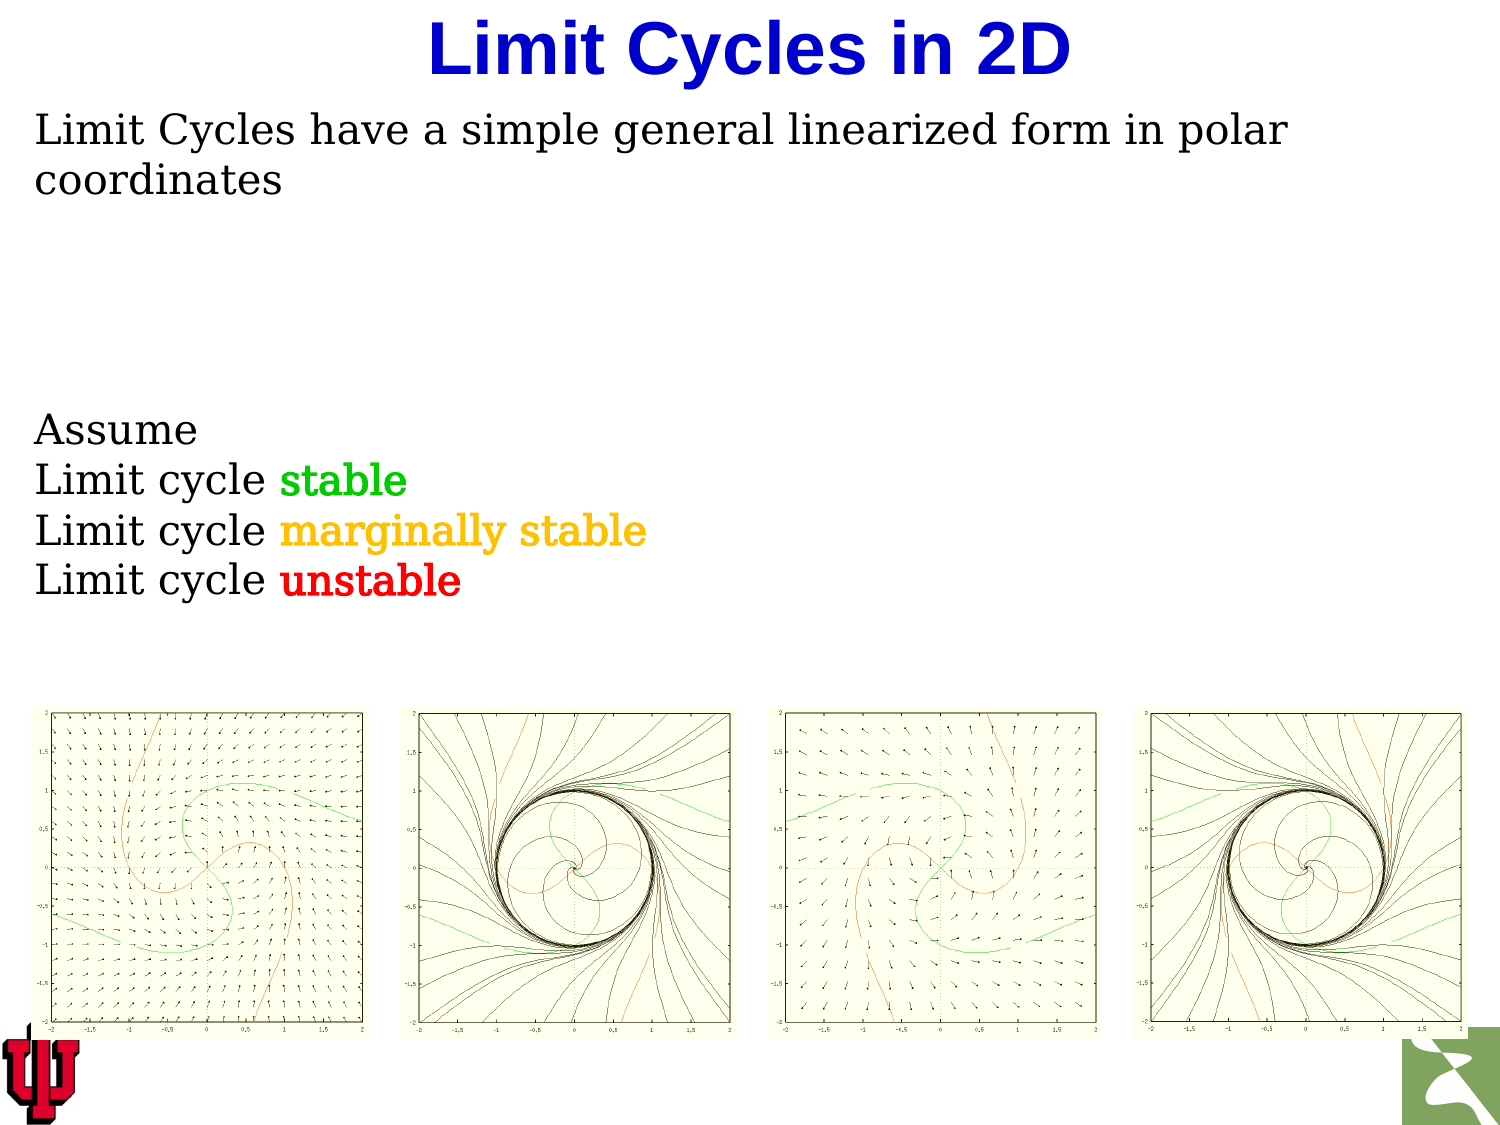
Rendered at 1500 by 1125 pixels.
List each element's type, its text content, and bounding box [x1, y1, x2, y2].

picture [0, 1020, 80, 1125]
title Limit Cycles in 2D [0, 0, 1500, 90]
picture [1402, 1027, 1500, 1125]
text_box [31, 706, 1469, 1040]
